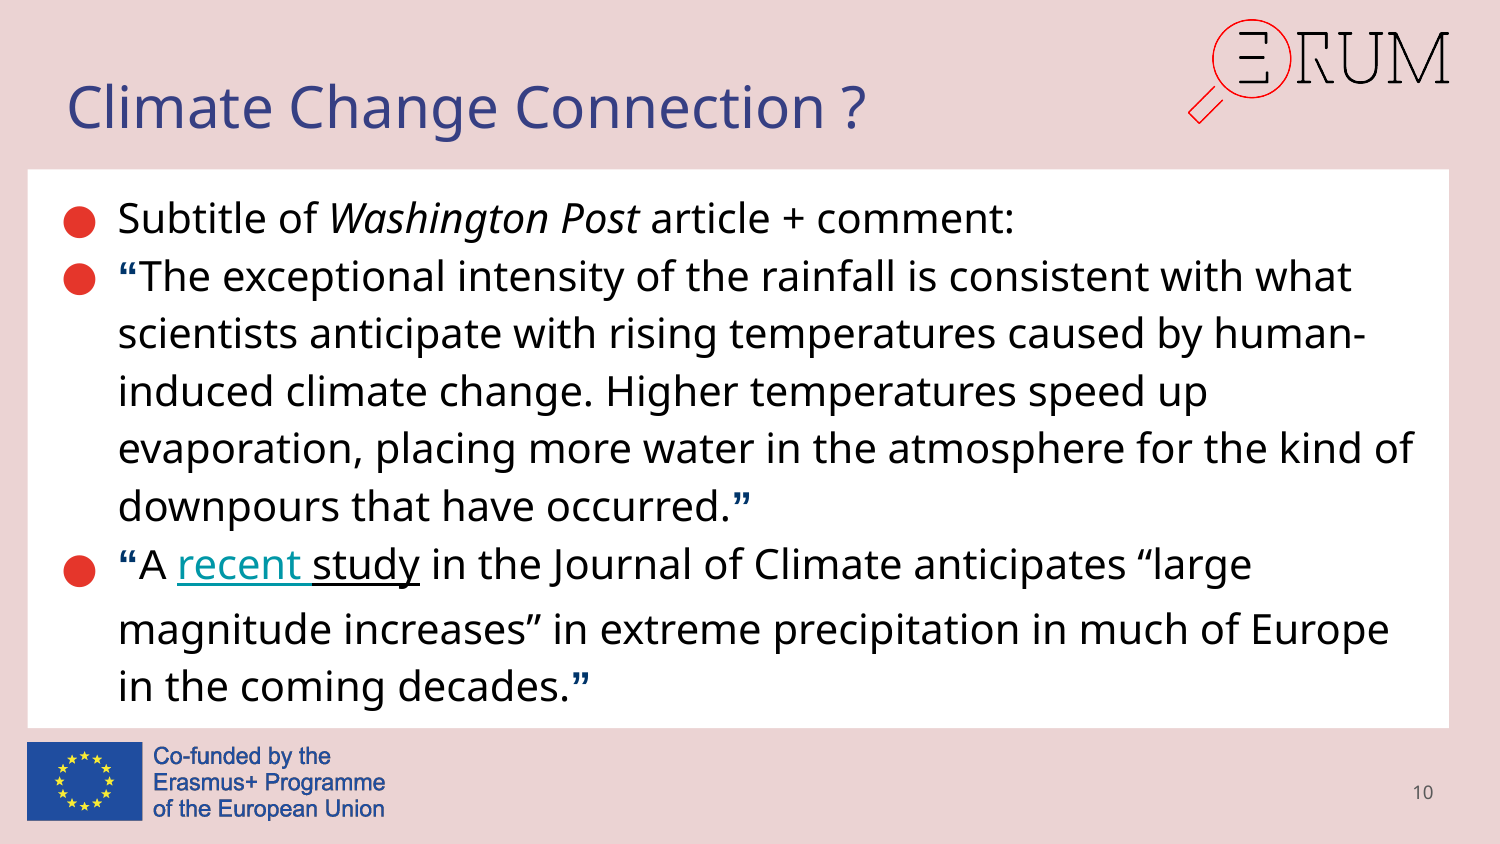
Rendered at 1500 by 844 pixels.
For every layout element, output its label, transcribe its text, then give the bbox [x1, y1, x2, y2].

slide_number 10 [1358, 761, 1449, 826]
picture [27, 742, 385, 821]
list Subtitle of Washington Post article + comment: “The exceptional intensity of the rainfall is consistent with what scientists anticipate with rising temperatures caused by human-induced climate change. Higher temperatures speed up evaporation, placing more water in the atmosphere for the kind of downpours that have occurred.” “A recent study in the Journal of Climate anticipates “large magnitude increases” in extreme precipitation in much of Europe in the coming decades.” [27, 169, 1449, 729]
picture [1136, 0, 1500, 137]
title Climate Change Connection ? [51, 55, 1168, 150]
